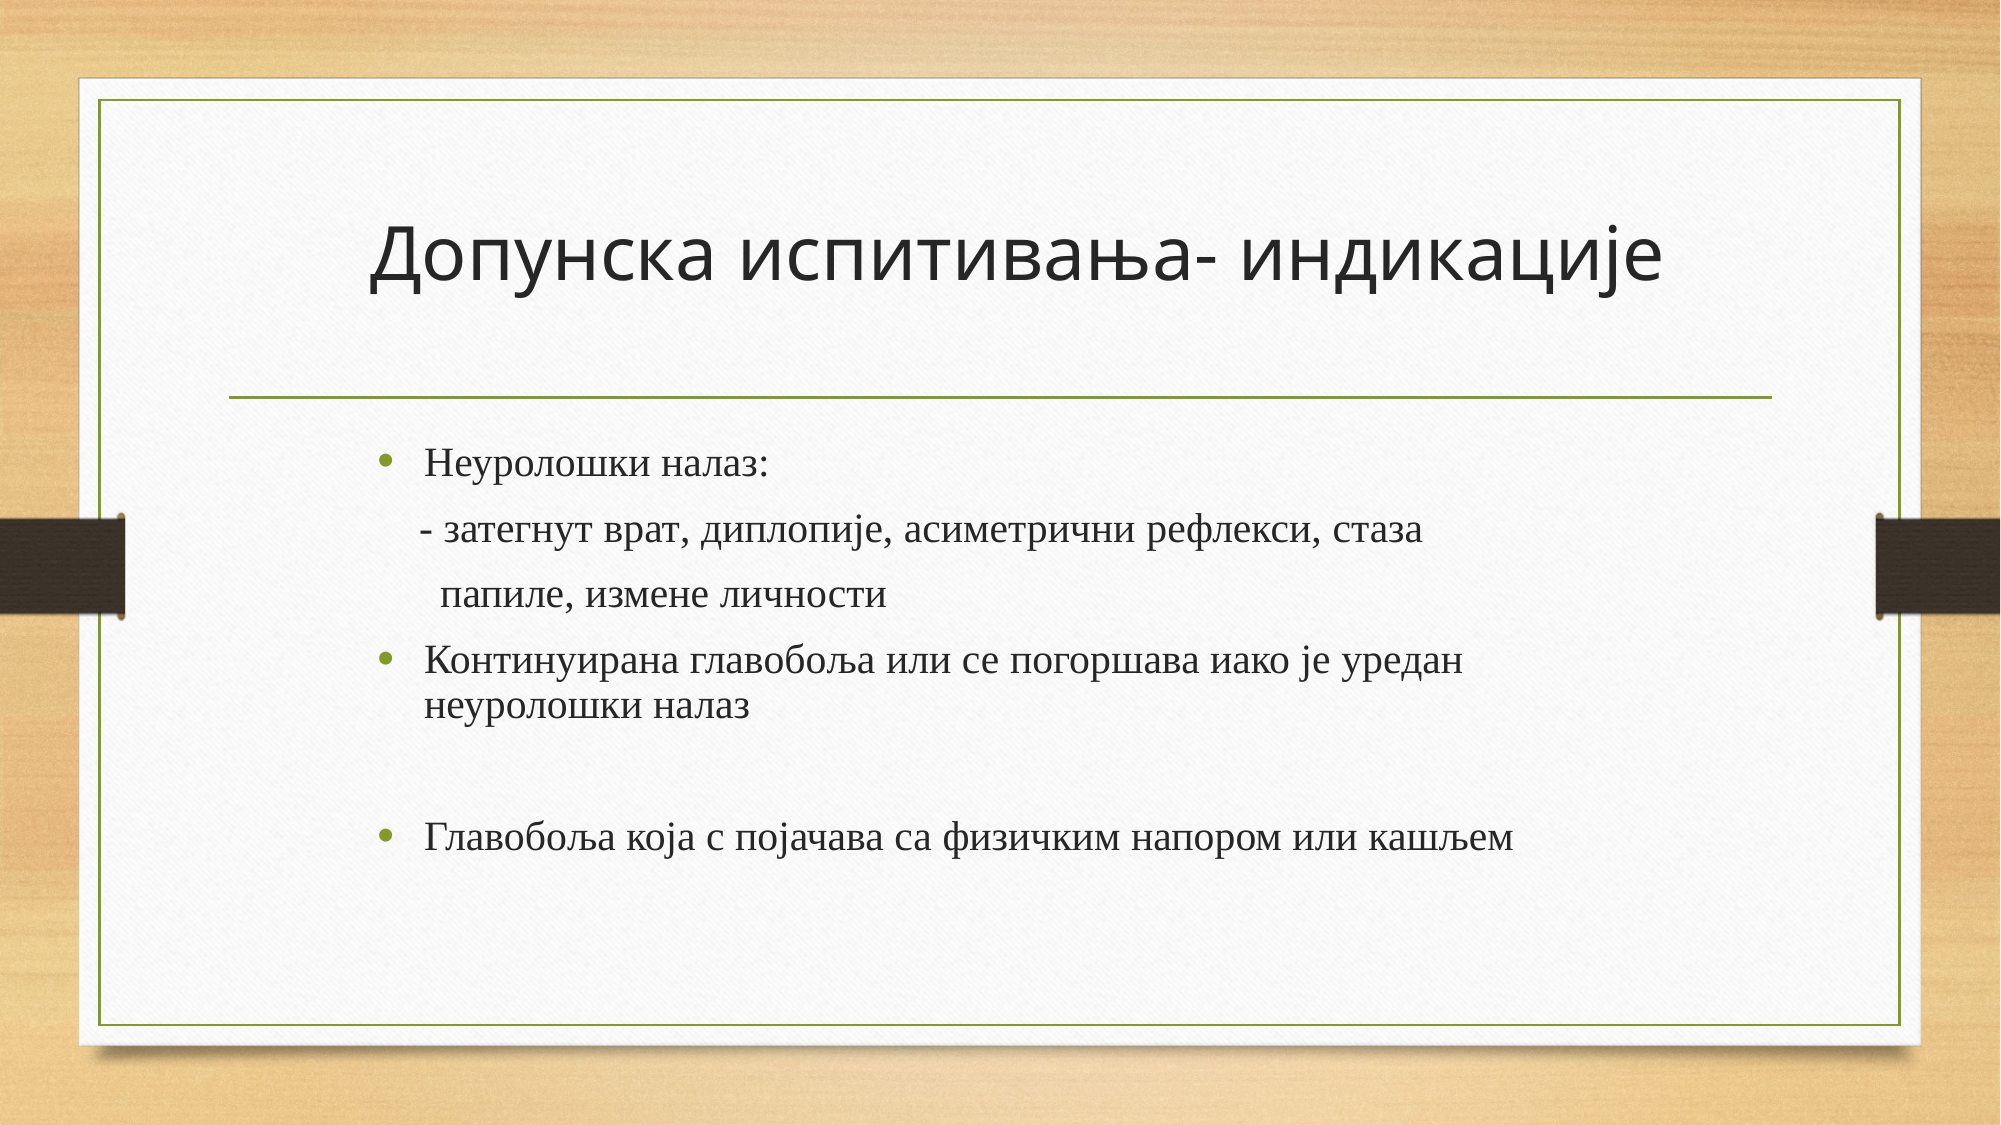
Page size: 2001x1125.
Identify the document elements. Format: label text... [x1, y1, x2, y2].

list Неуролошки налаз: - затегнут врат, диплопије, асиметрични рефлекси, стаза папиле, измене личности Континуирана главобоља или се погоршава иако је уредан неуролошки налаз Главобоља која с појачава са физичким напором или кашљем [362, 432, 1703, 1047]
picture [0, 0, 2001, 1125]
title Допунска испитивања- индикације [267, 196, 1768, 306]
